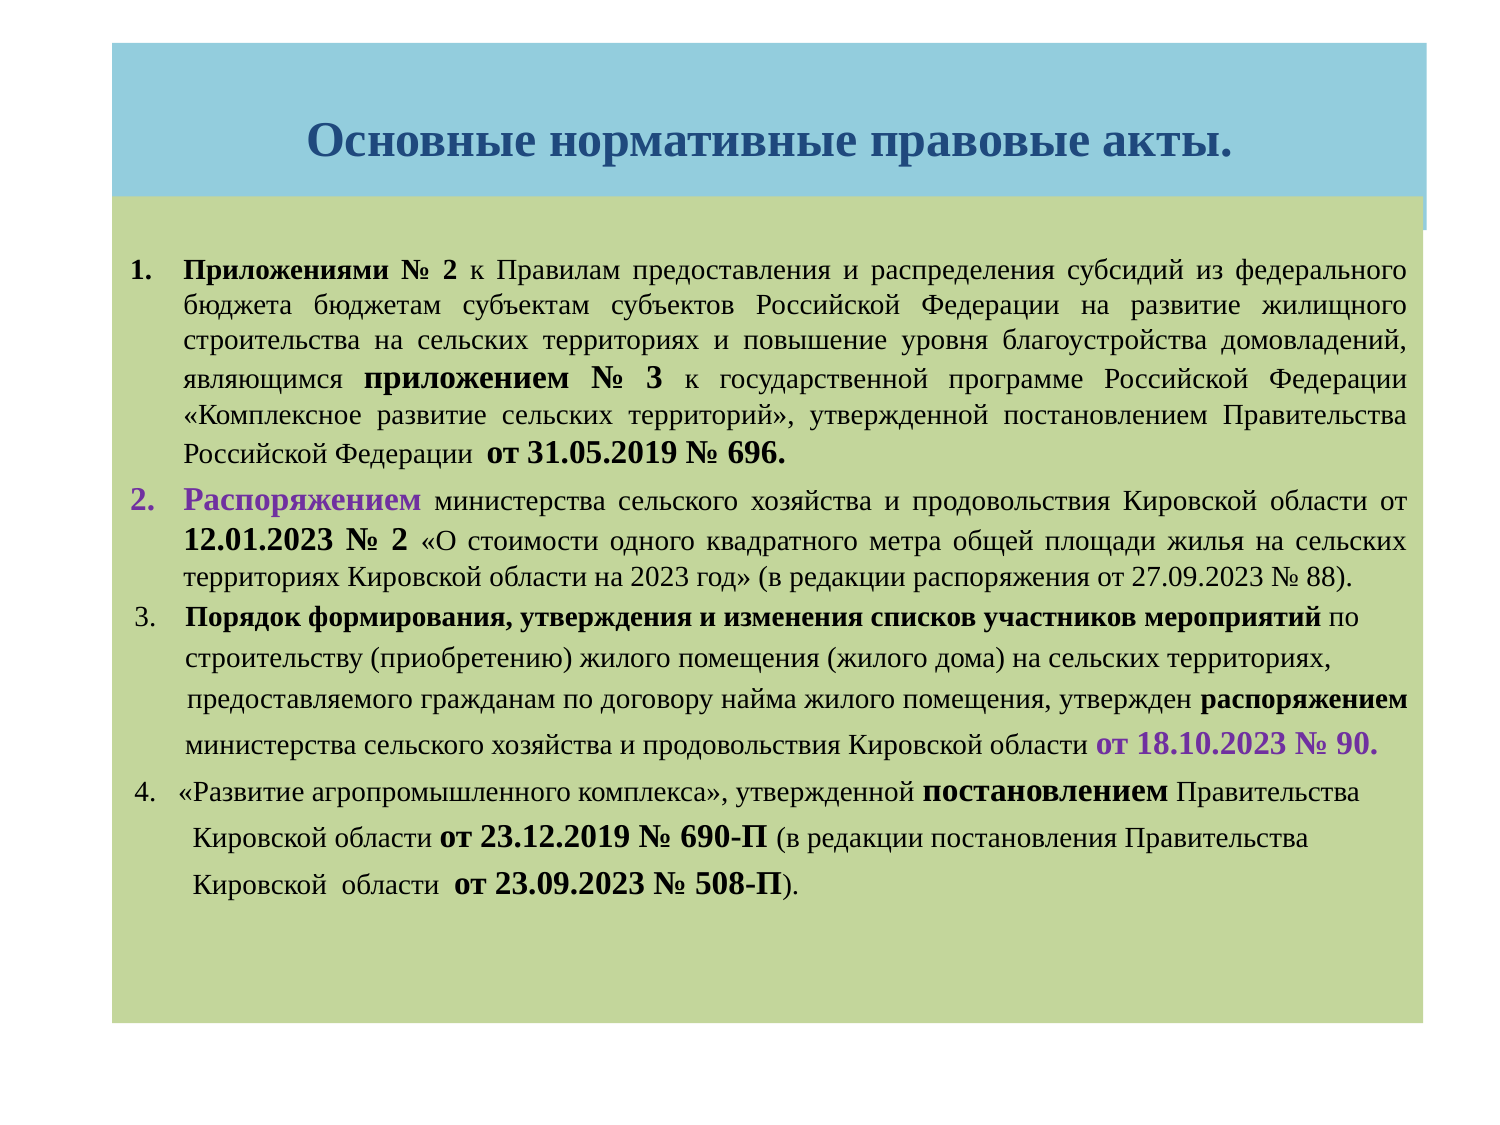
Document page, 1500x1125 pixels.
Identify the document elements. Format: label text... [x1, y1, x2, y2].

list Приложениями № 2 к Правилам предоставления и распределения субсидий из федерального бюджета бюджетам субъектам субъектов Российской Федерации на развитие жилищного строительства на сельских территориях и повышение уровня благоустройства домовладений, являющимся приложением № 3 к государственной программе Российской Федерации «Комплексное развитие сельских территорий», утвержденной постановлением Правительства Российской Федерации от 31.05.2019 № 696. Распоряжением министерства сельского хозяйства и продовольствия Кировской области от 12.01.2023 № 2 «О стоимости одного квадратного метра общей площади жилья на сельских территориях Кировской области на 2023 год» (в редакции распоряжения от 27.09.2023 № 88). 3. Порядок формирования, утверждения и изменения списков участников мероприятий по строительству (приобретению) жилого помещения (жилого дома) на сельских территориях, предоставляемого гражданам по договору найма жилого помещения, утвержден распоряжением министерства сельского хозяйства и продовольствия Кировской области от 18.10.2023 № 90. 4. «Развитие агропромышленного комплекса», утвержденной постановлением Правительства Кировской области от 23.12.2019 № 690-П (в редакции постановления Правительства Кировской области от 23.09.2023 № 508-П). [112, 196, 1424, 1024]
title Основные нормативные правовые акты. [112, 42, 1427, 231]
